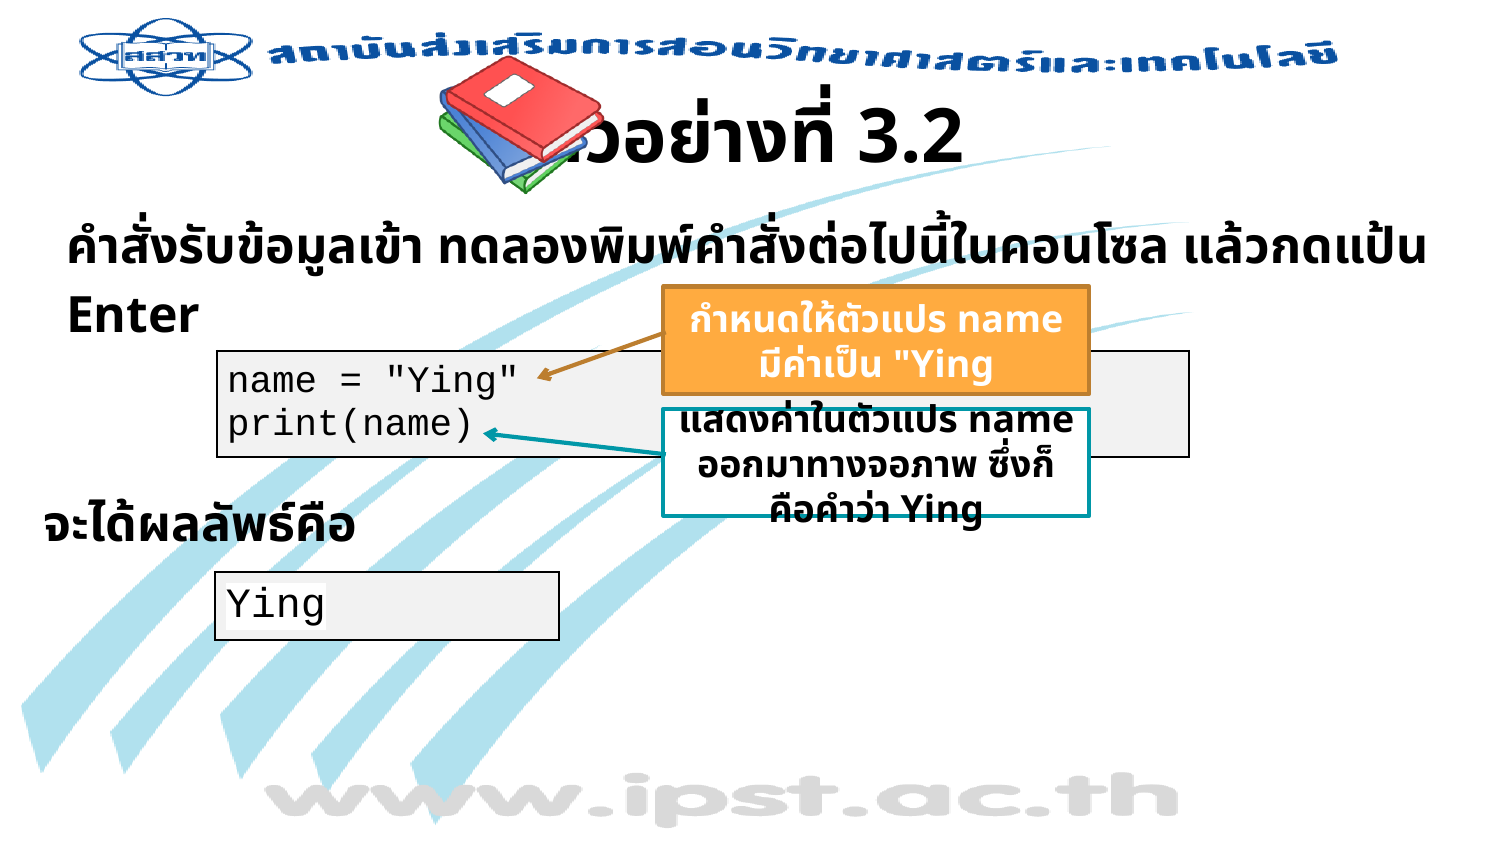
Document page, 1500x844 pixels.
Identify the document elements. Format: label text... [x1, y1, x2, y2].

table_header Ying [216, 573, 558, 639]
text_box แสดงค่าในตัวแปร name ออกมาทางจอภาพ ซึ่งก็คือคำว่า Ying [483, 407, 1091, 518]
title ตัวอย่างที่ 3.2 [669, 72, 1449, 167]
text_box กำหนดให้ตัวแปร name มีค่าเป็น "Ying [536, 284, 1091, 396]
list คำสั่งรับข้อมูลเข้า ทดลองพิมพ์คำสั่งต่อไปนี้ในคอนโซล แล้วกดแป้น Enter [51, 189, 1449, 303]
title ตัวอย่างที่ 3.2 [51, 72, 423, 167]
text_box จะได้ผลลัพธ์คือ [28, 484, 373, 559]
picture [0, 0, 1500, 844]
table_header name = "Ying" print(name) [218, 352, 1188, 456]
